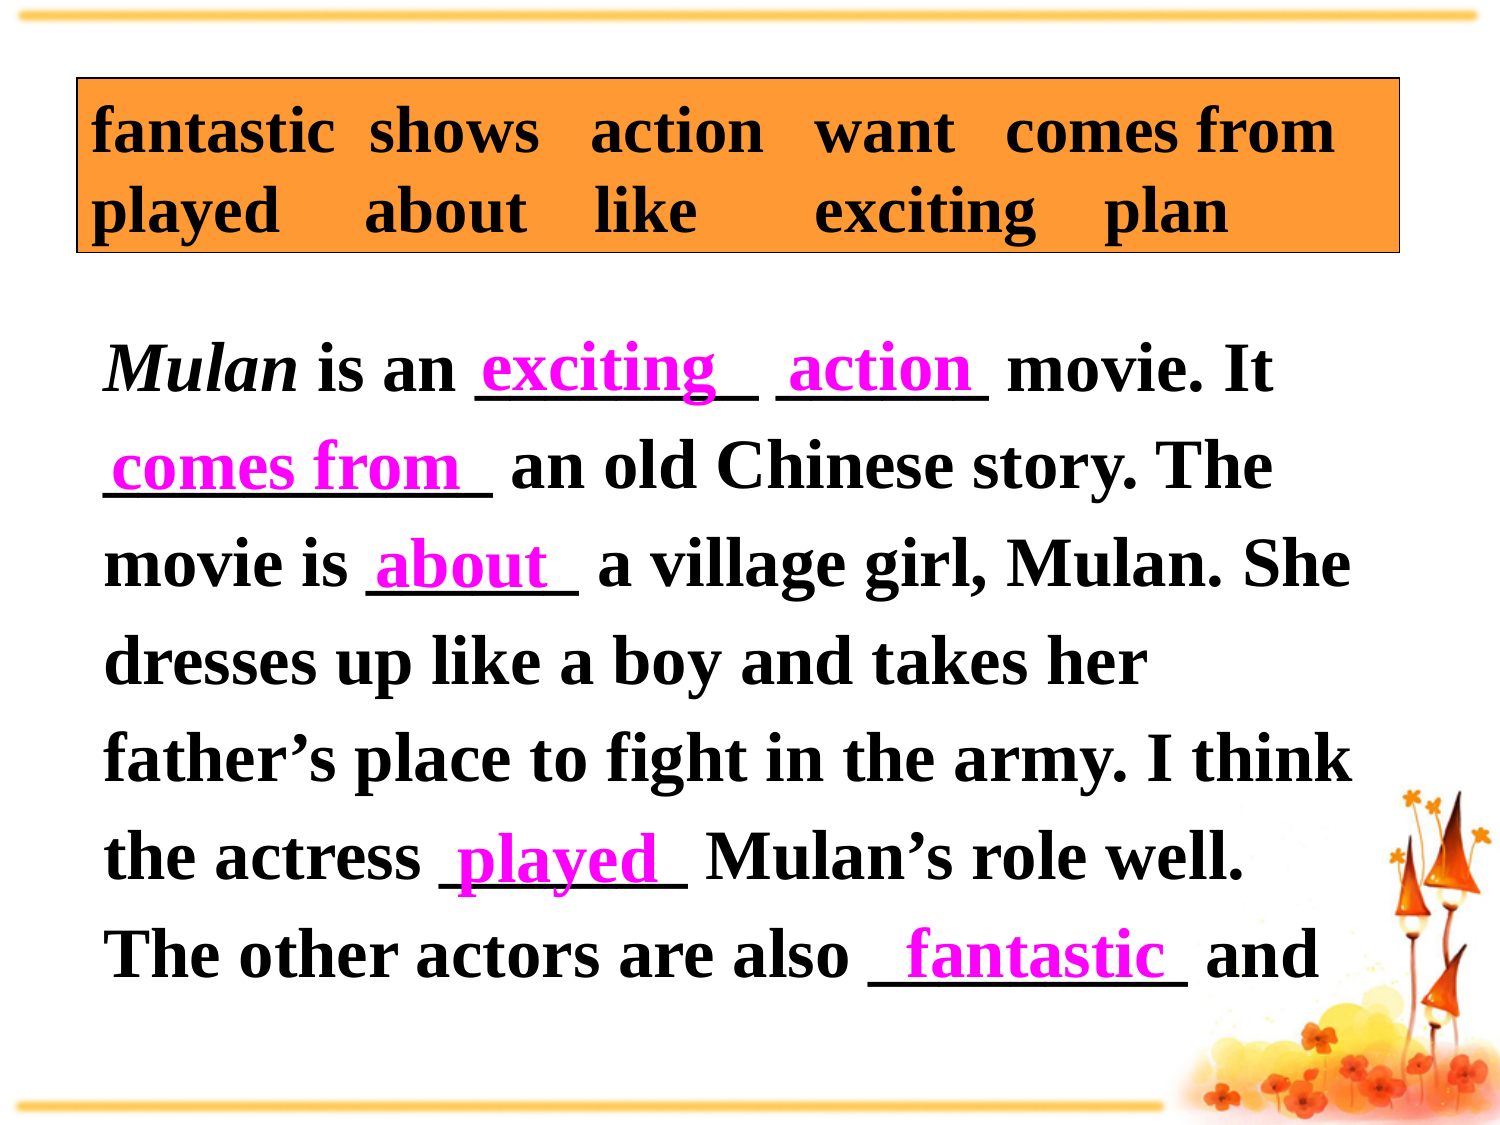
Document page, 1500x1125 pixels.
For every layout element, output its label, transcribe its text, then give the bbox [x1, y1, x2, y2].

text_box fantastic shows action want comes from played about like exciting plan [76, 78, 1400, 253]
picture [0, 0, 1500, 1125]
text_box Mulan is an ________ ______ movie. It ___________ an old Chinese story. The movie is ______ a village girl, Mulan. She dresses up like a boy and takes her father’s place to fight in the army. I think the actress _______ Mulan’s role well. The other actors are also _________ and [88, 300, 1388, 999]
text_box about [360, 509, 564, 609]
text_box exciting action [466, 312, 989, 412]
text_box comes from [96, 411, 478, 512]
text_box fantastic [892, 886, 1182, 1000]
text_box played [443, 804, 674, 905]
